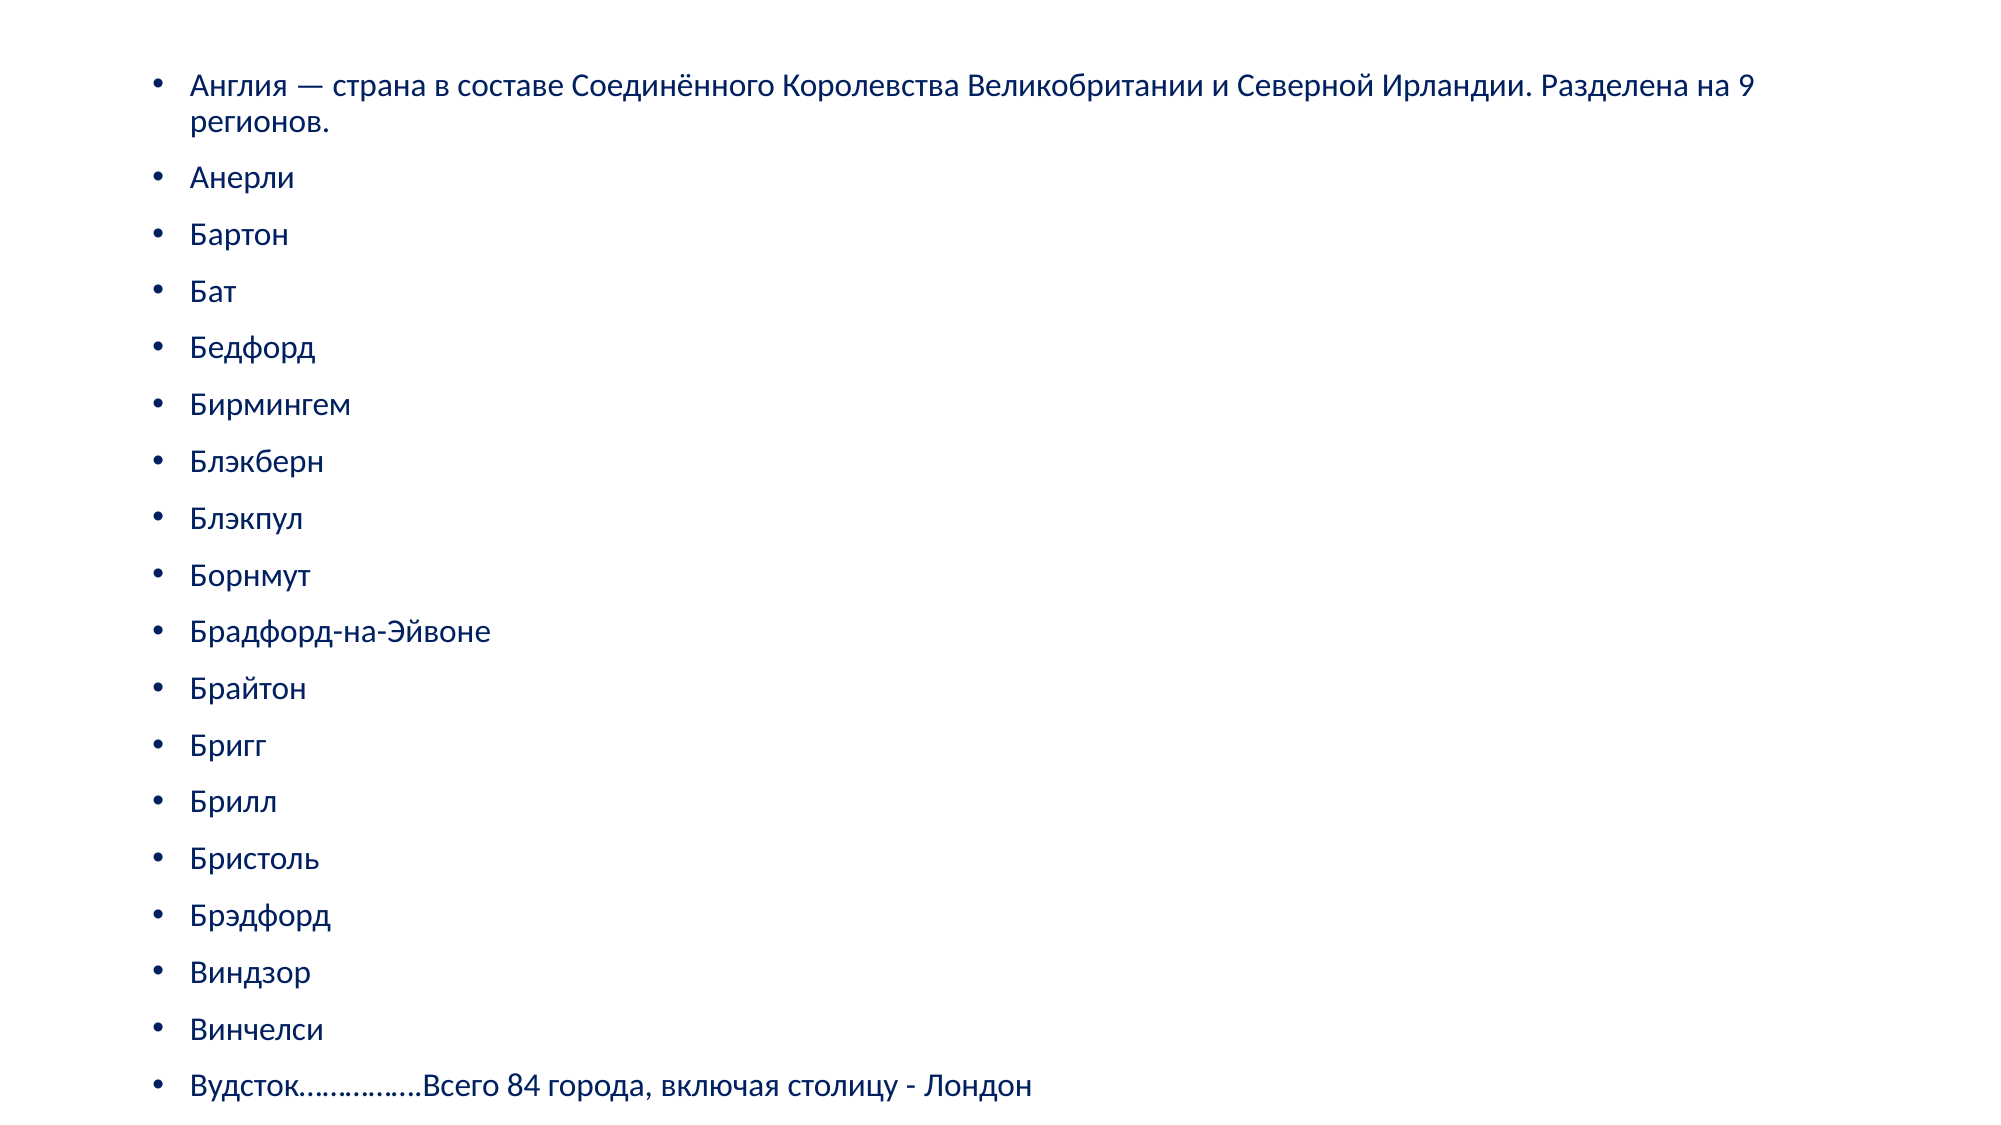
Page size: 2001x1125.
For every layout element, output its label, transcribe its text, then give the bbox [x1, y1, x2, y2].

list Англия — страна в составе Соединённого Королевства Великобритании и Северной Ирландии. Разделена на 9 регионов. Анерли Бартон Бат Бедфорд Бирмингем Блэкберн Блэкпул Борнмут Брадфорд-на-Эйвоне Брайтон Бригг Брилл Бристоль Брэдфорд Виндзор Винчелси Вудсток…………….Всего 84 города, включая столицу - Лондон [137, 59, 1863, 1014]
